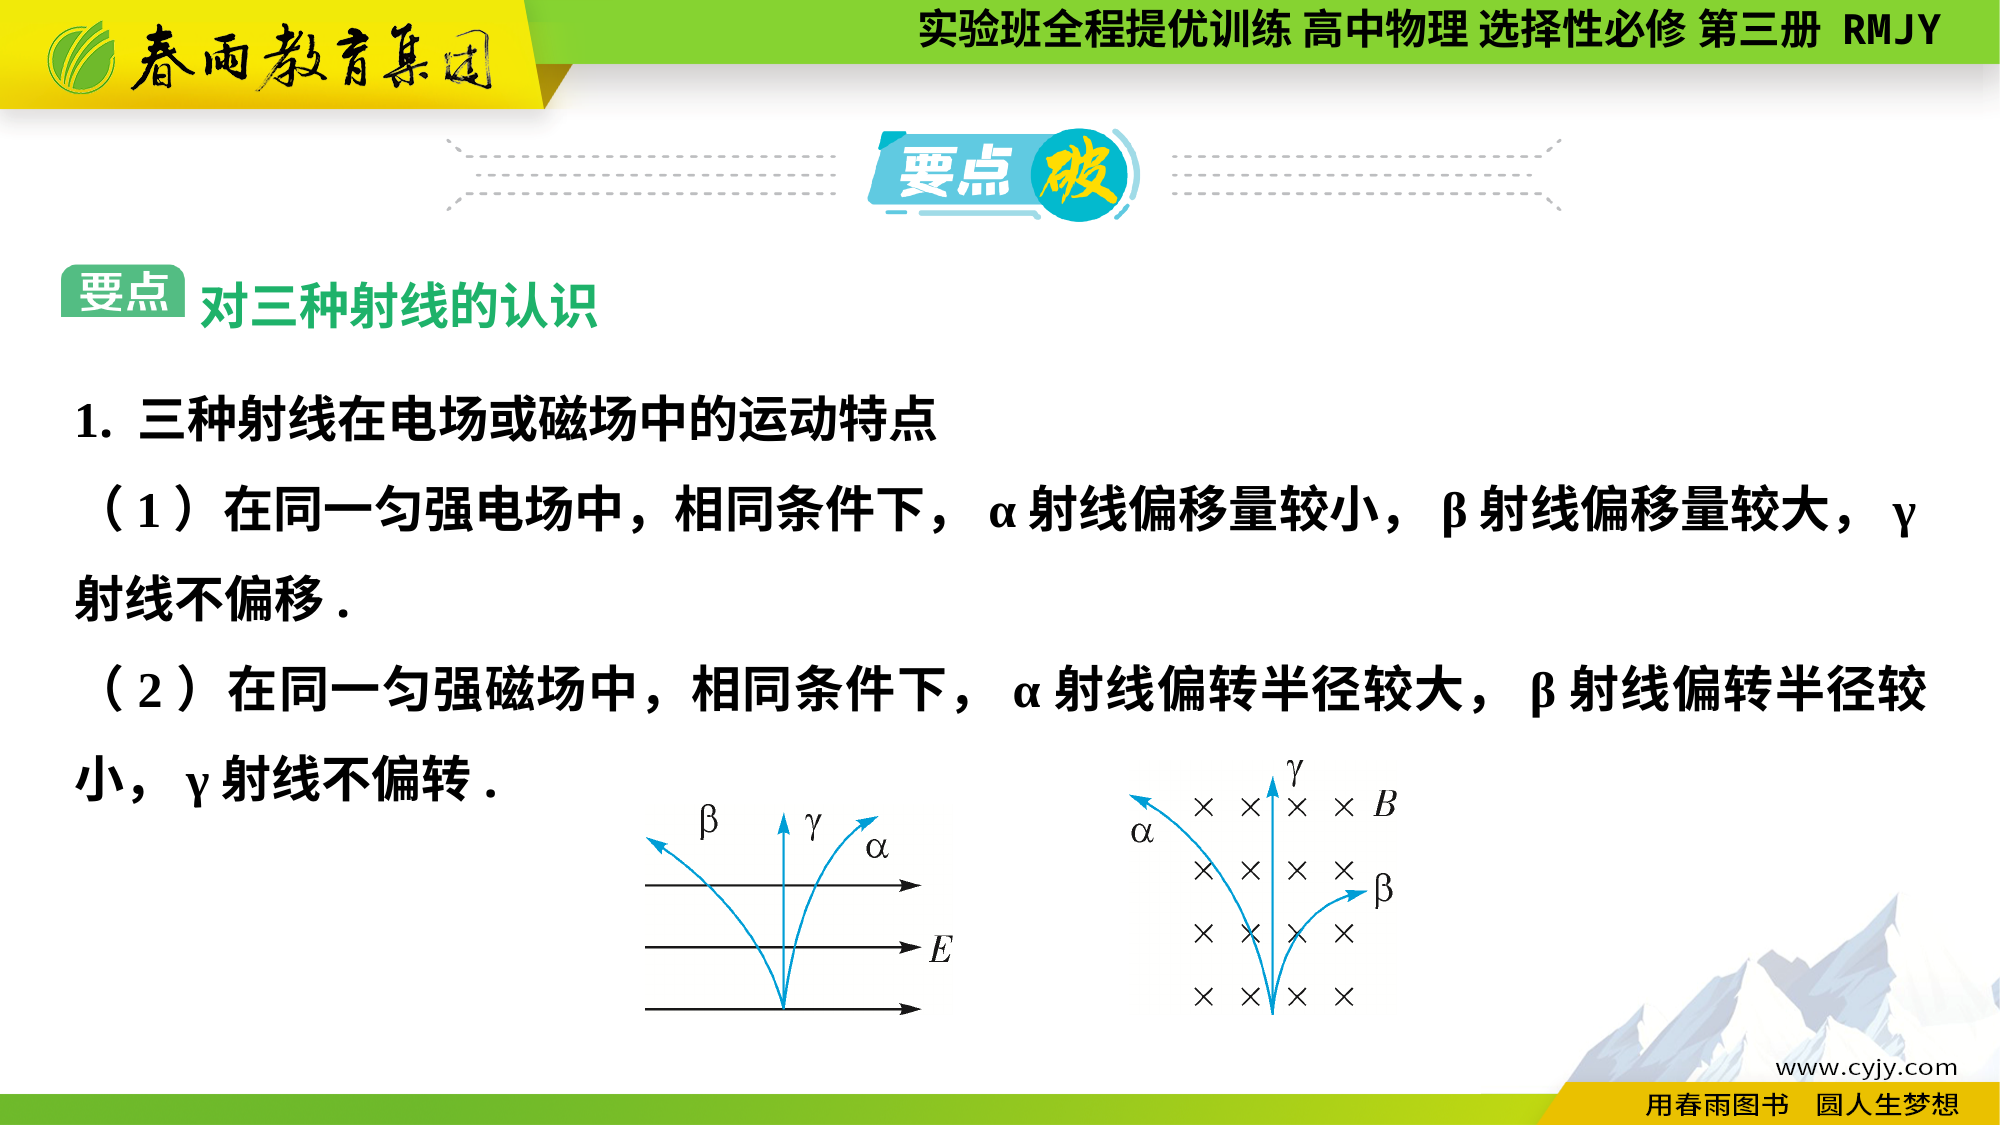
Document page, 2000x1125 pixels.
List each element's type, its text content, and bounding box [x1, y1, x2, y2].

picture [0, 0, 2000, 1125]
text_box 对三种射线的认识 [184, 237, 1944, 343]
list 1. 三种射线在电场或磁场中的运动特点 （1）在同一匀强电场中，相同条件下，α射线偏移量较小，β射线偏移量较大，γ射线不偏移. （2）在同一匀强磁场中，相同条件下，α射线偏转半径较大，β射线偏转半径较小，γ射线不偏转. [59, 350, 1944, 809]
